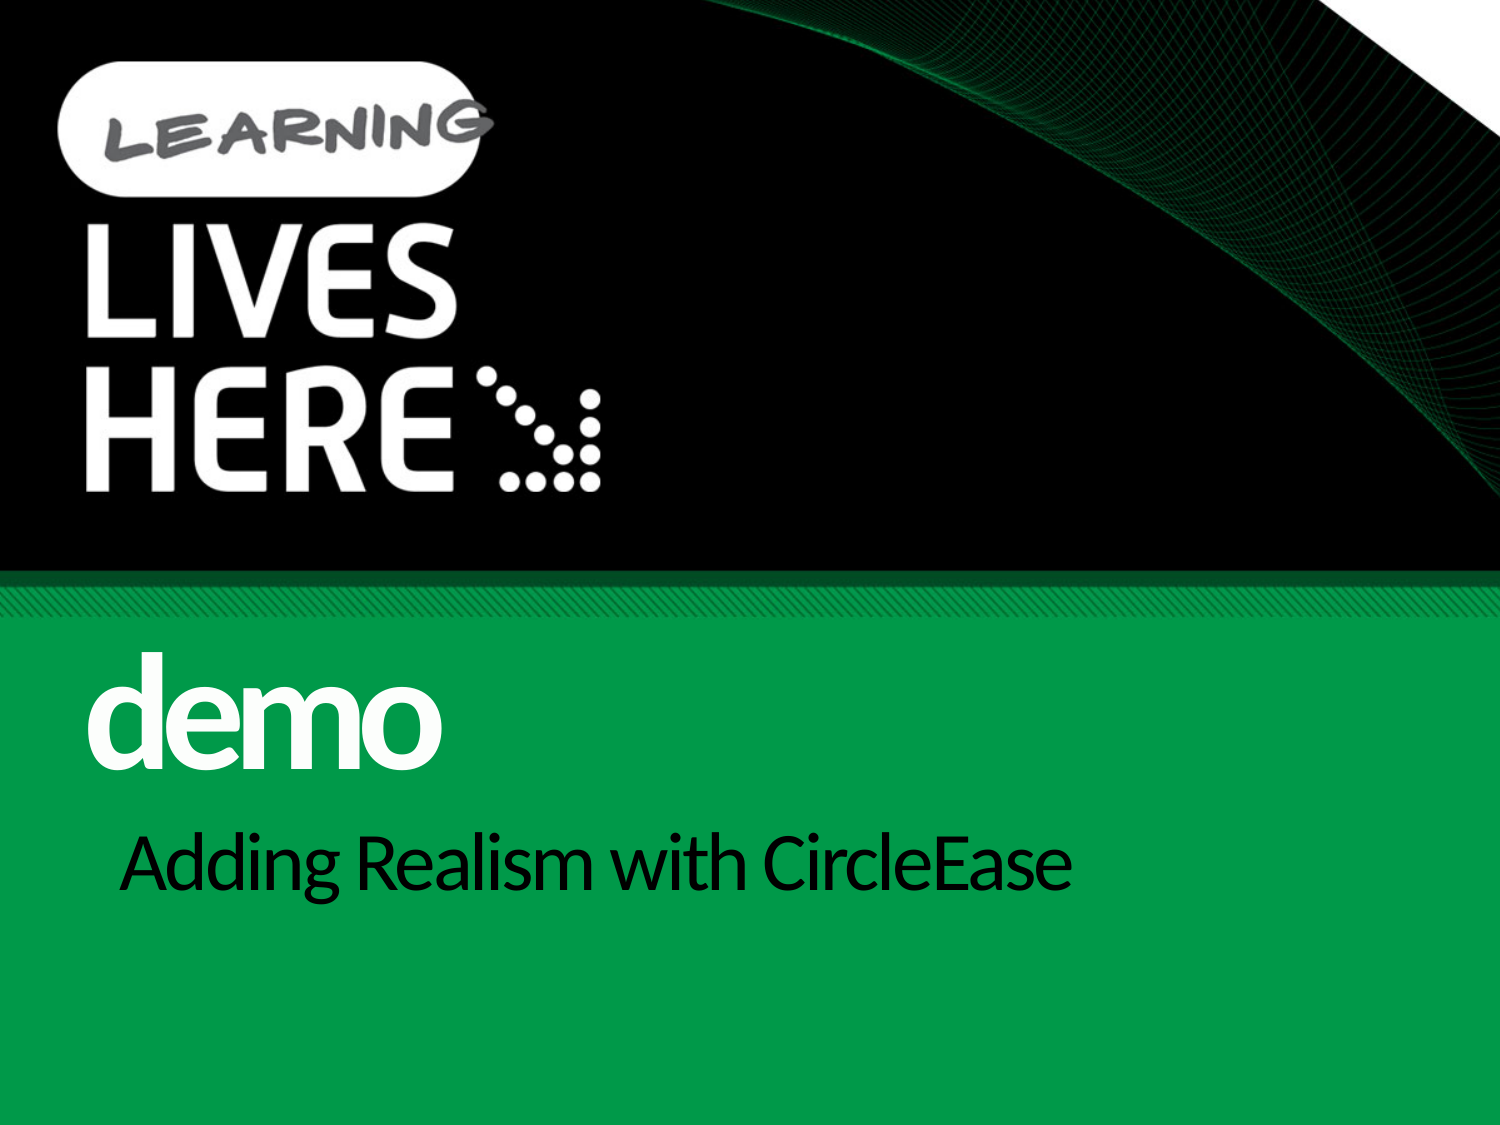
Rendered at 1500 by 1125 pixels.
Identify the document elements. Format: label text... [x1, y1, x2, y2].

title Adding Realism with CircleEase [119, 818, 1375, 943]
picture [0, 0, 1500, 1125]
list demo [83, 625, 1344, 800]
